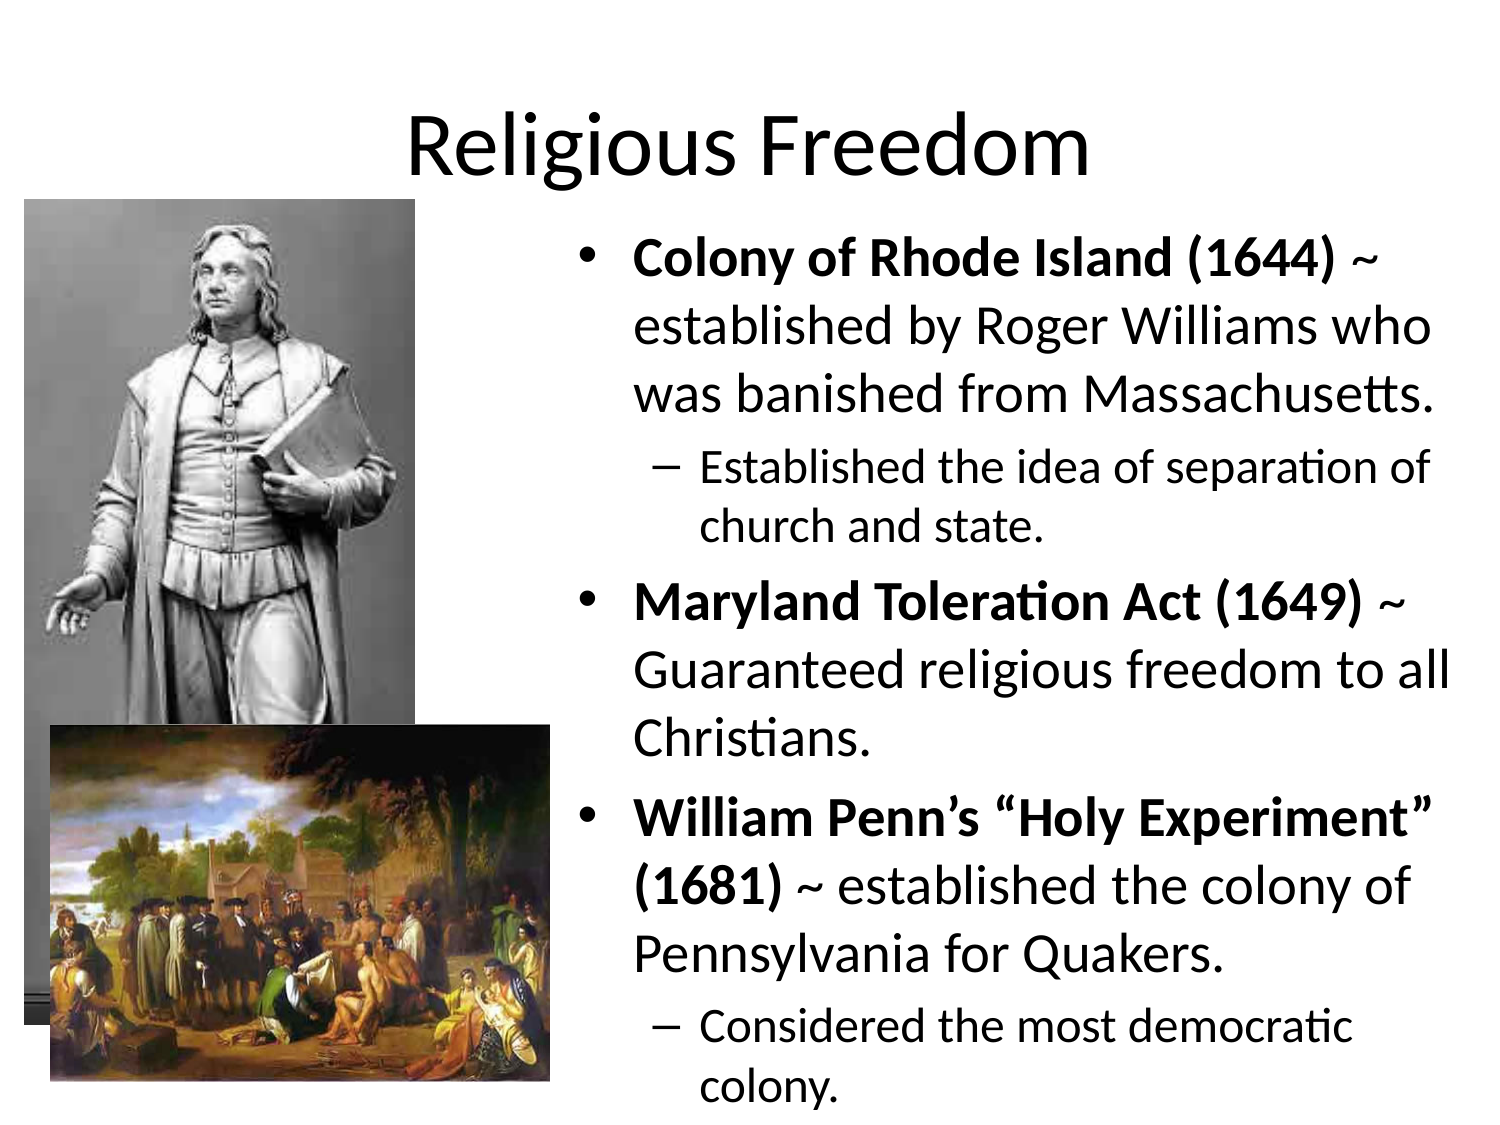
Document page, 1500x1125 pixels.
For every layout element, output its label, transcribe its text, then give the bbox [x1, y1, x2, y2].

title Religious Freedom [75, 45, 1425, 233]
picture [24, 199, 551, 1083]
list Colony of Rhode Island (1644) ~ established by Roger Williams who was banished from Massachusetts. Established the idea of separation of church and state. Maryland Toleration Act (1649) ~ Guaranteed religious freedom to all Christians. William Penn’s “Holy Experiment” (1681) ~ established the colony of Pennsylvania for Quakers. Considered the most democratic colony. [562, 212, 1475, 1125]
